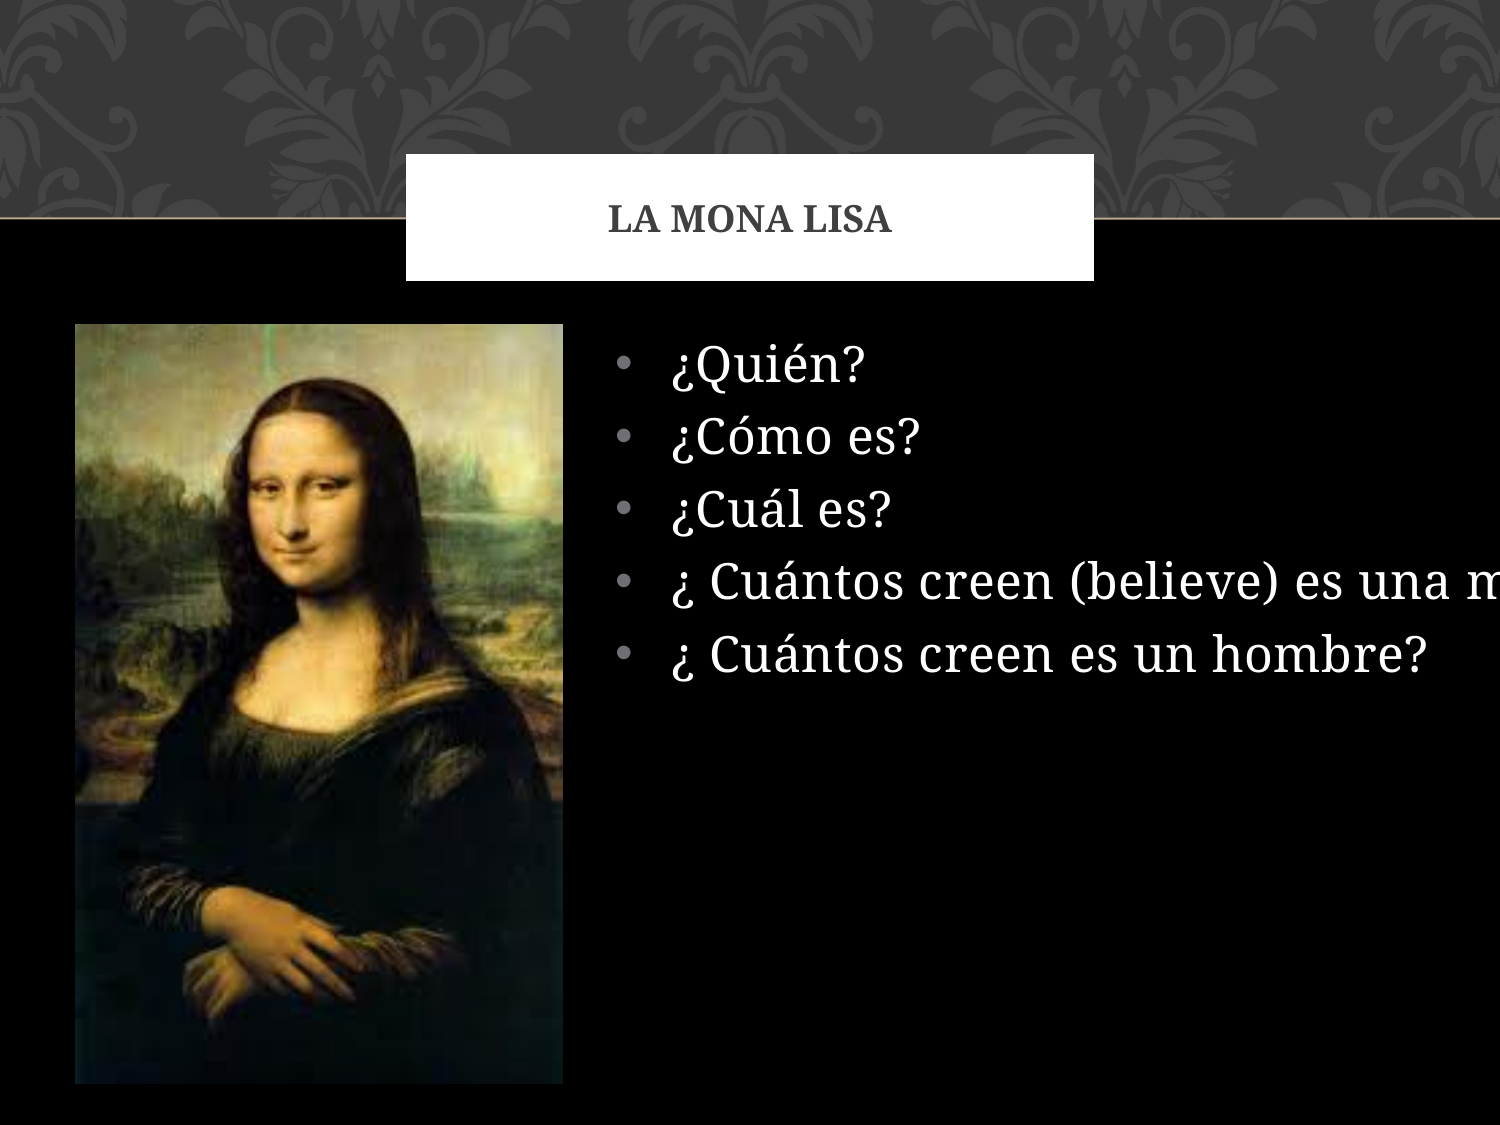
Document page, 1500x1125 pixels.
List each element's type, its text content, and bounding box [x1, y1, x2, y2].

picture [74, 324, 563, 1084]
title La mona Lisa [406, 154, 1094, 281]
list ¿Quién? ¿Cómo es? ¿Cuál es? ¿ Cuántos creen (believe) es una mujer? ¿ Cuántos creen es un hombre? [600, 324, 1500, 994]
